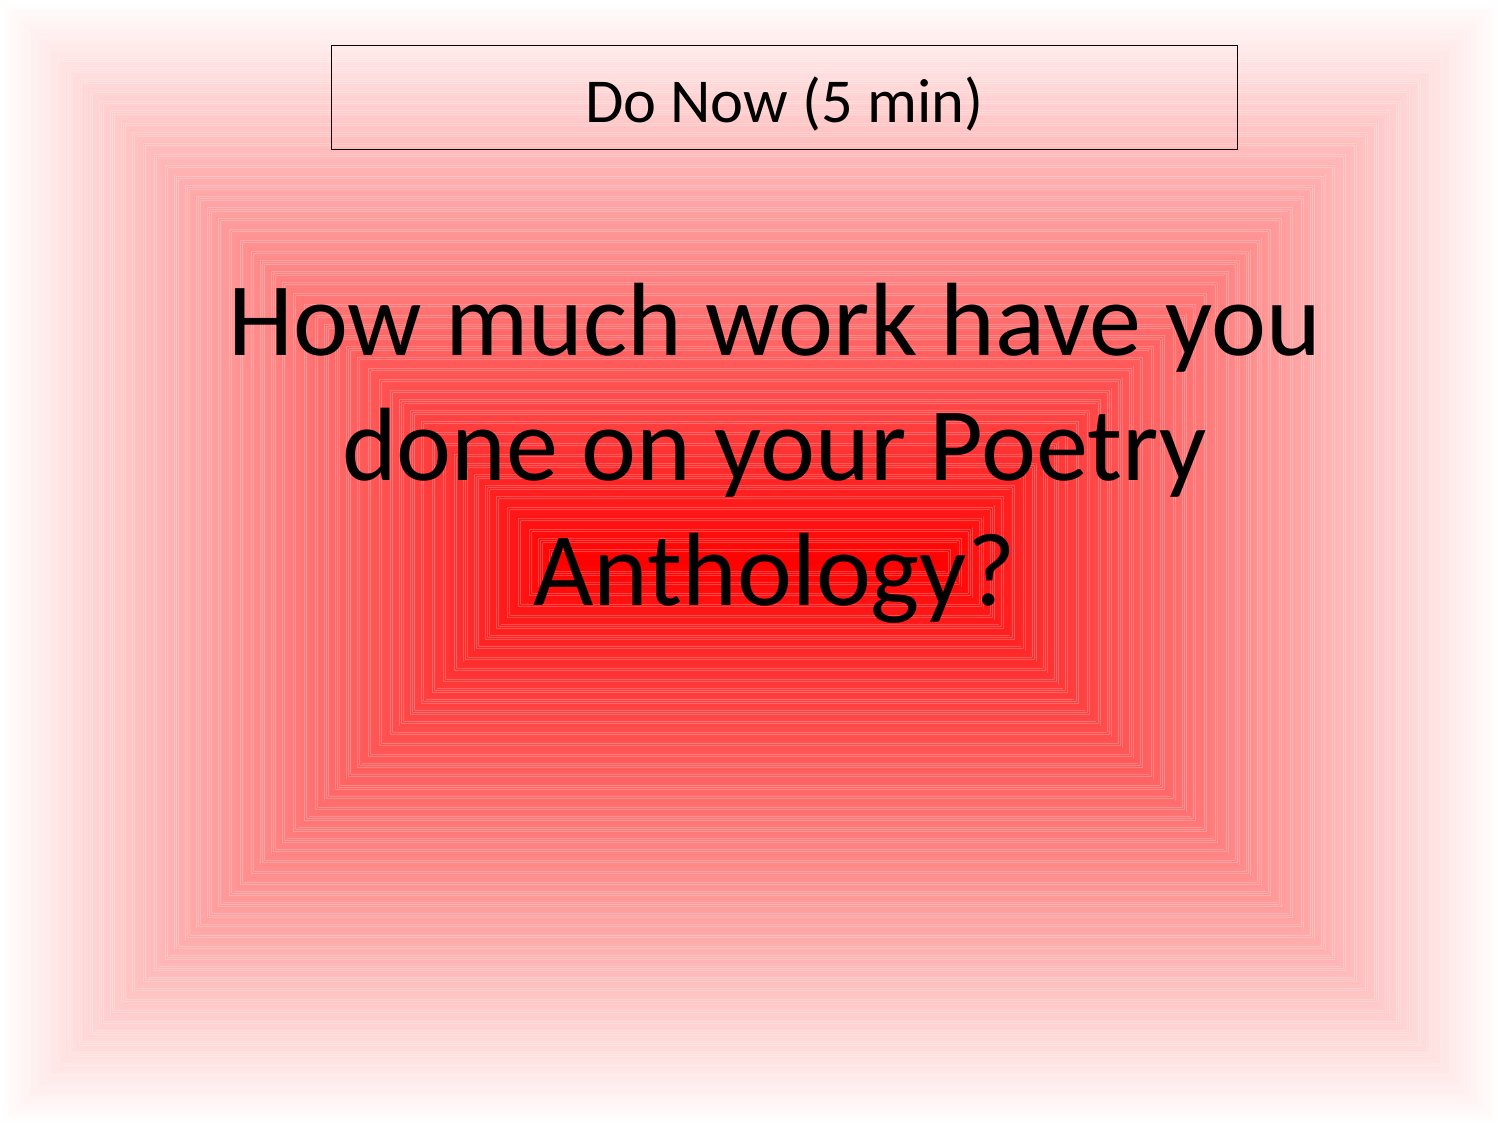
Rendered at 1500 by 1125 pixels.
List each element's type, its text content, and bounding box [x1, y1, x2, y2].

text_box How much work have you done on your Poetry Anthology? [174, 243, 1375, 634]
text_box Do Now (5 min) [331, 45, 1238, 150]
